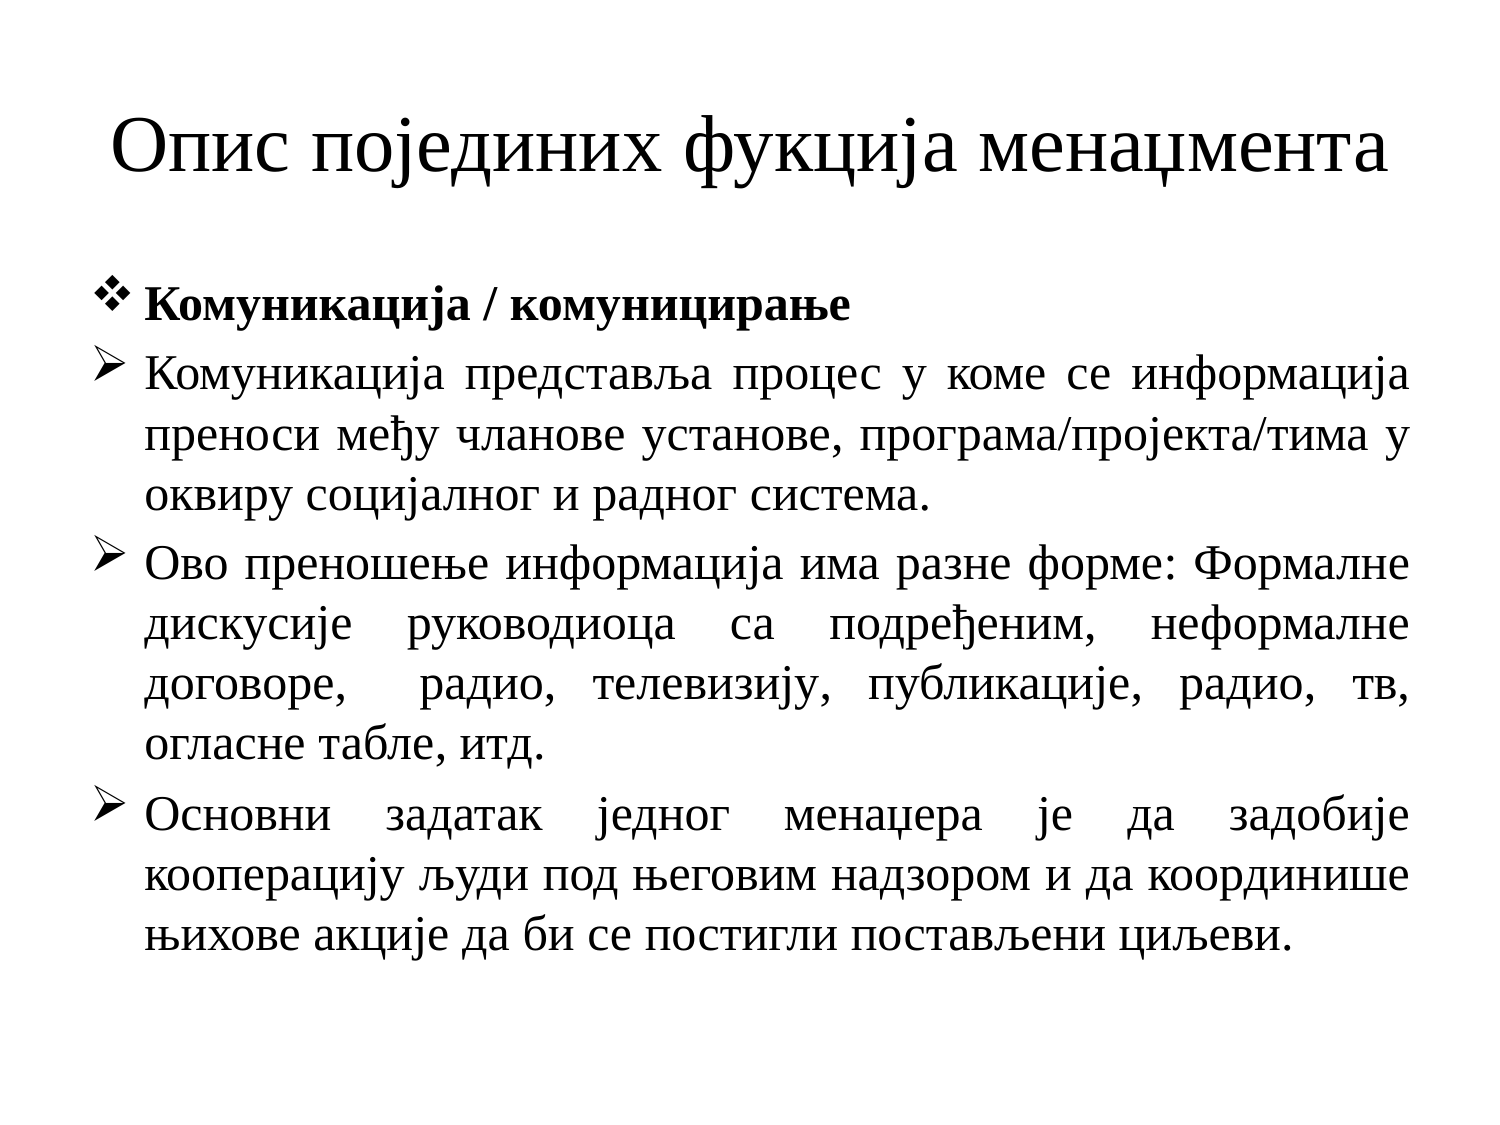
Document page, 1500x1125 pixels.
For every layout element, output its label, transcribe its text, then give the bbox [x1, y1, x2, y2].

title Опис појединих фукција менаџмента [75, 45, 1425, 233]
list Комуникација / комуницирање Комуникација представља процес у коме се информација преноси међу чланове установе, програма/пројекта/тима у оквиру социјалног и радног система. Ово преношење информација има разне форме: Формалне дискусије руководиоца са подређеним, неформалне договоре, радио, телевизију, публикације, радио, тв, огласне табле, итд. Основни задатак једног менаџера је да задобије кооперацију људи под његовим надзором и да координише њихове акције да би се постигли постављени циљеви. [75, 262, 1425, 1005]
